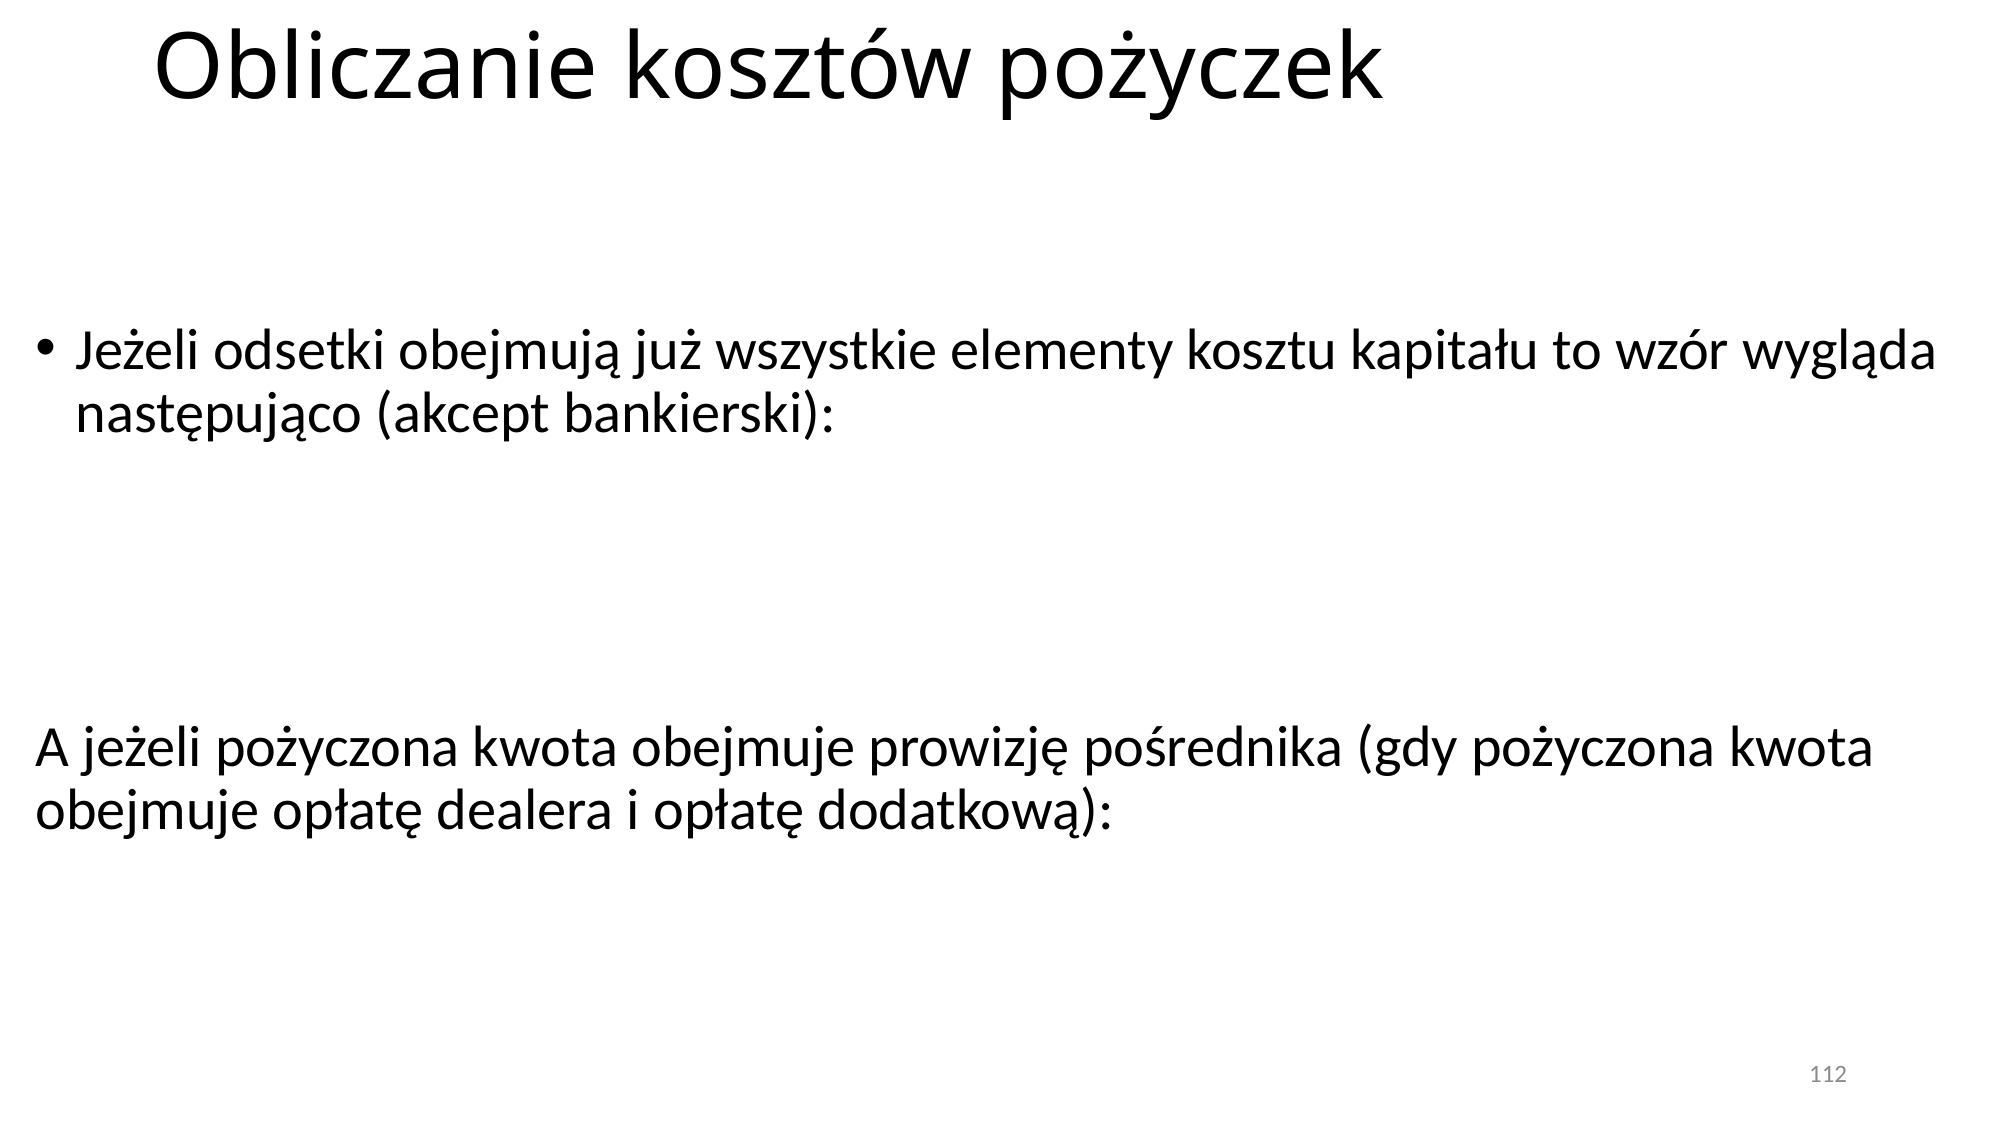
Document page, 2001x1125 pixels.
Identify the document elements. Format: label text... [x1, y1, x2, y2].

slide_number 112 [1412, 1042, 1863, 1103]
title Obliczanie kosztów pożyczek [137, 0, 1863, 137]
